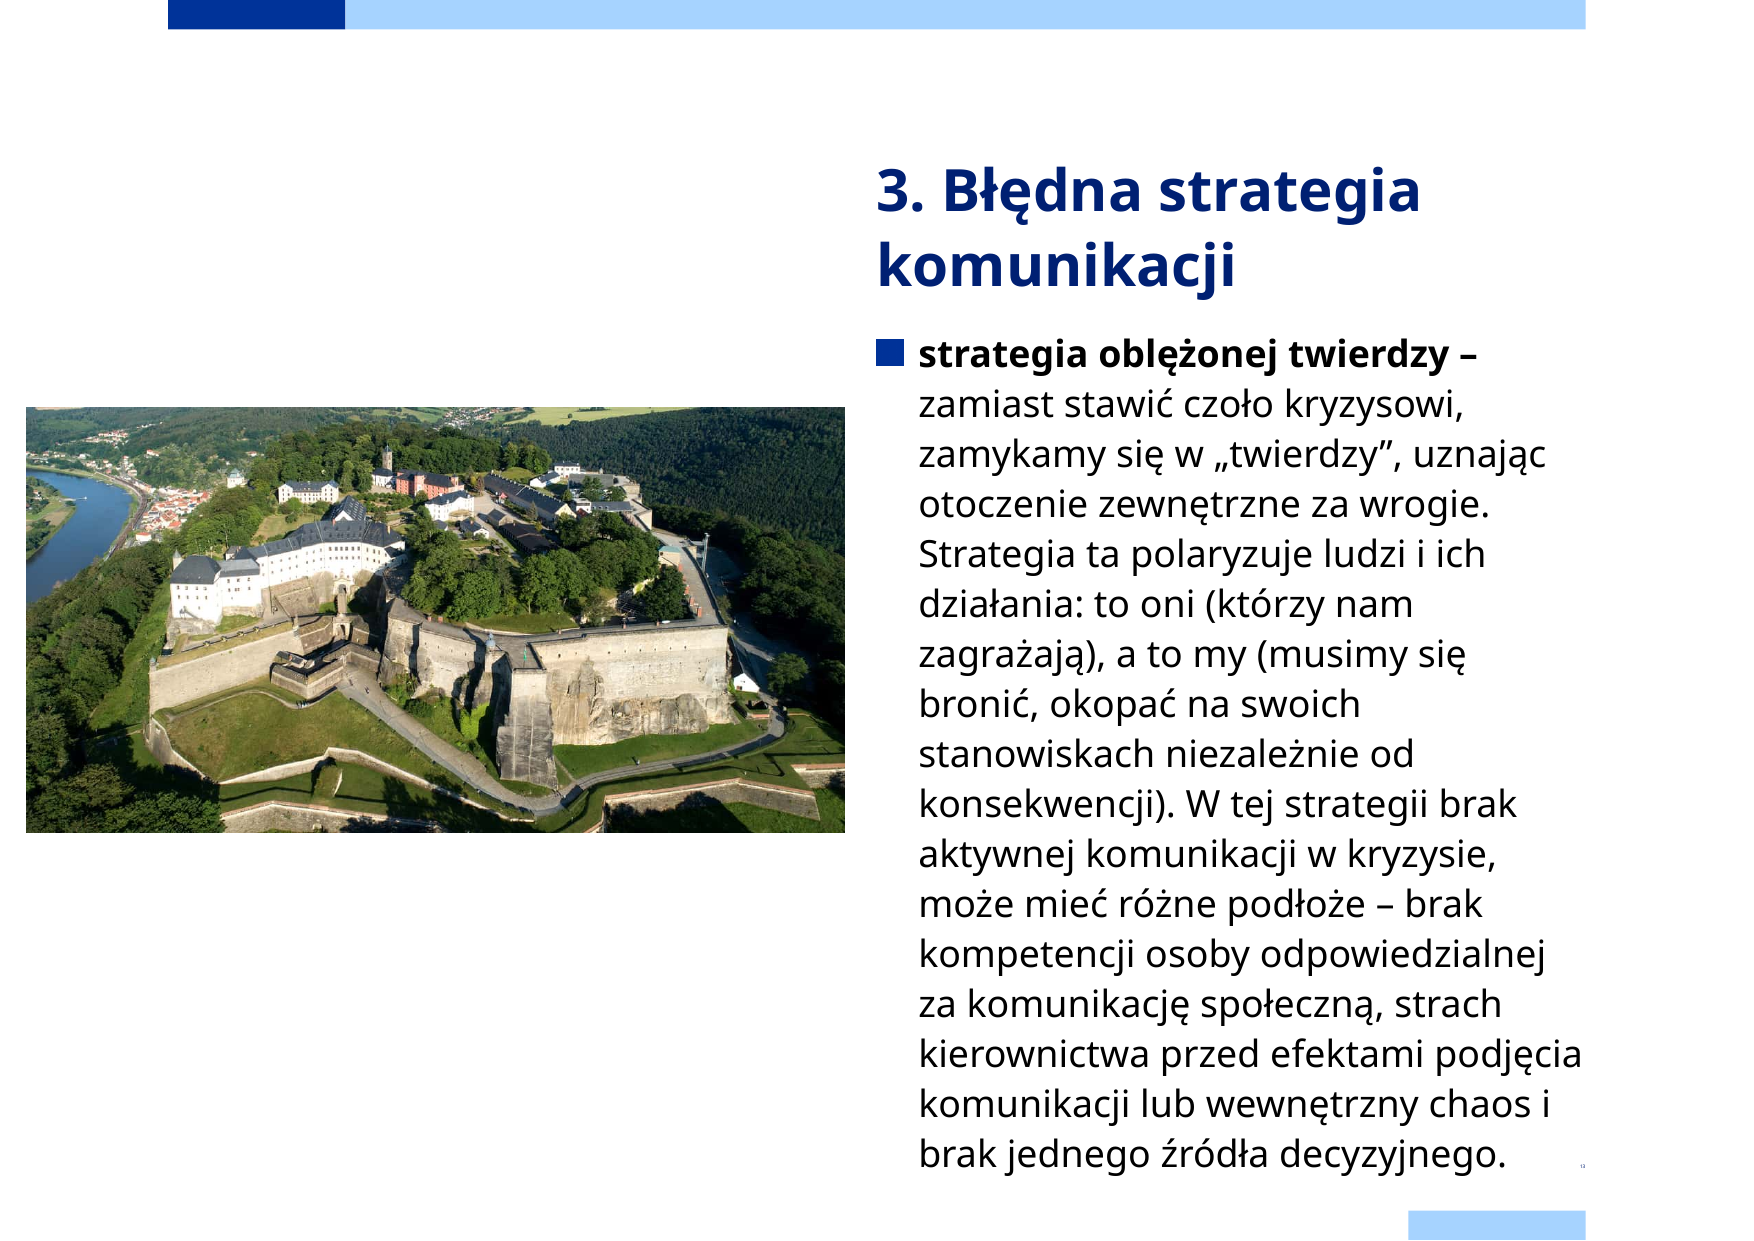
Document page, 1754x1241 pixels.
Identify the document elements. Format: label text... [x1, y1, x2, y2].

list strategia oblężonej twierdzy – zamiast stawić czoło kryzysowi, zamykamy się w „twierdzy”, uznając otoczenie zewnętrzne za wrogie. Strategia ta polaryzuje ludzi i ich działania: to oni (którzy nam zagrażają), a to my (musimy się bronić, okopać na swoich stanowiskach niezależnie od konsekwencji). W tej strategii brak aktywnej komunikacji w kryzysie, może mieć różne podłoże – brak kompetencji osoby odpowiedzialnej za komunikację społeczną, strach kierownictwa przed efektami podjęcia komunikacji lub wewnętrzny chaos i brak jednego źródła decyzyjnego. [876, 324, 1586, 1182]
slide_number 13 [1408, 1151, 1586, 1182]
picture [26, 407, 845, 833]
picture [876, 339, 904, 366]
title 3. Błędna strategia komunikacji [876, 147, 1586, 324]
